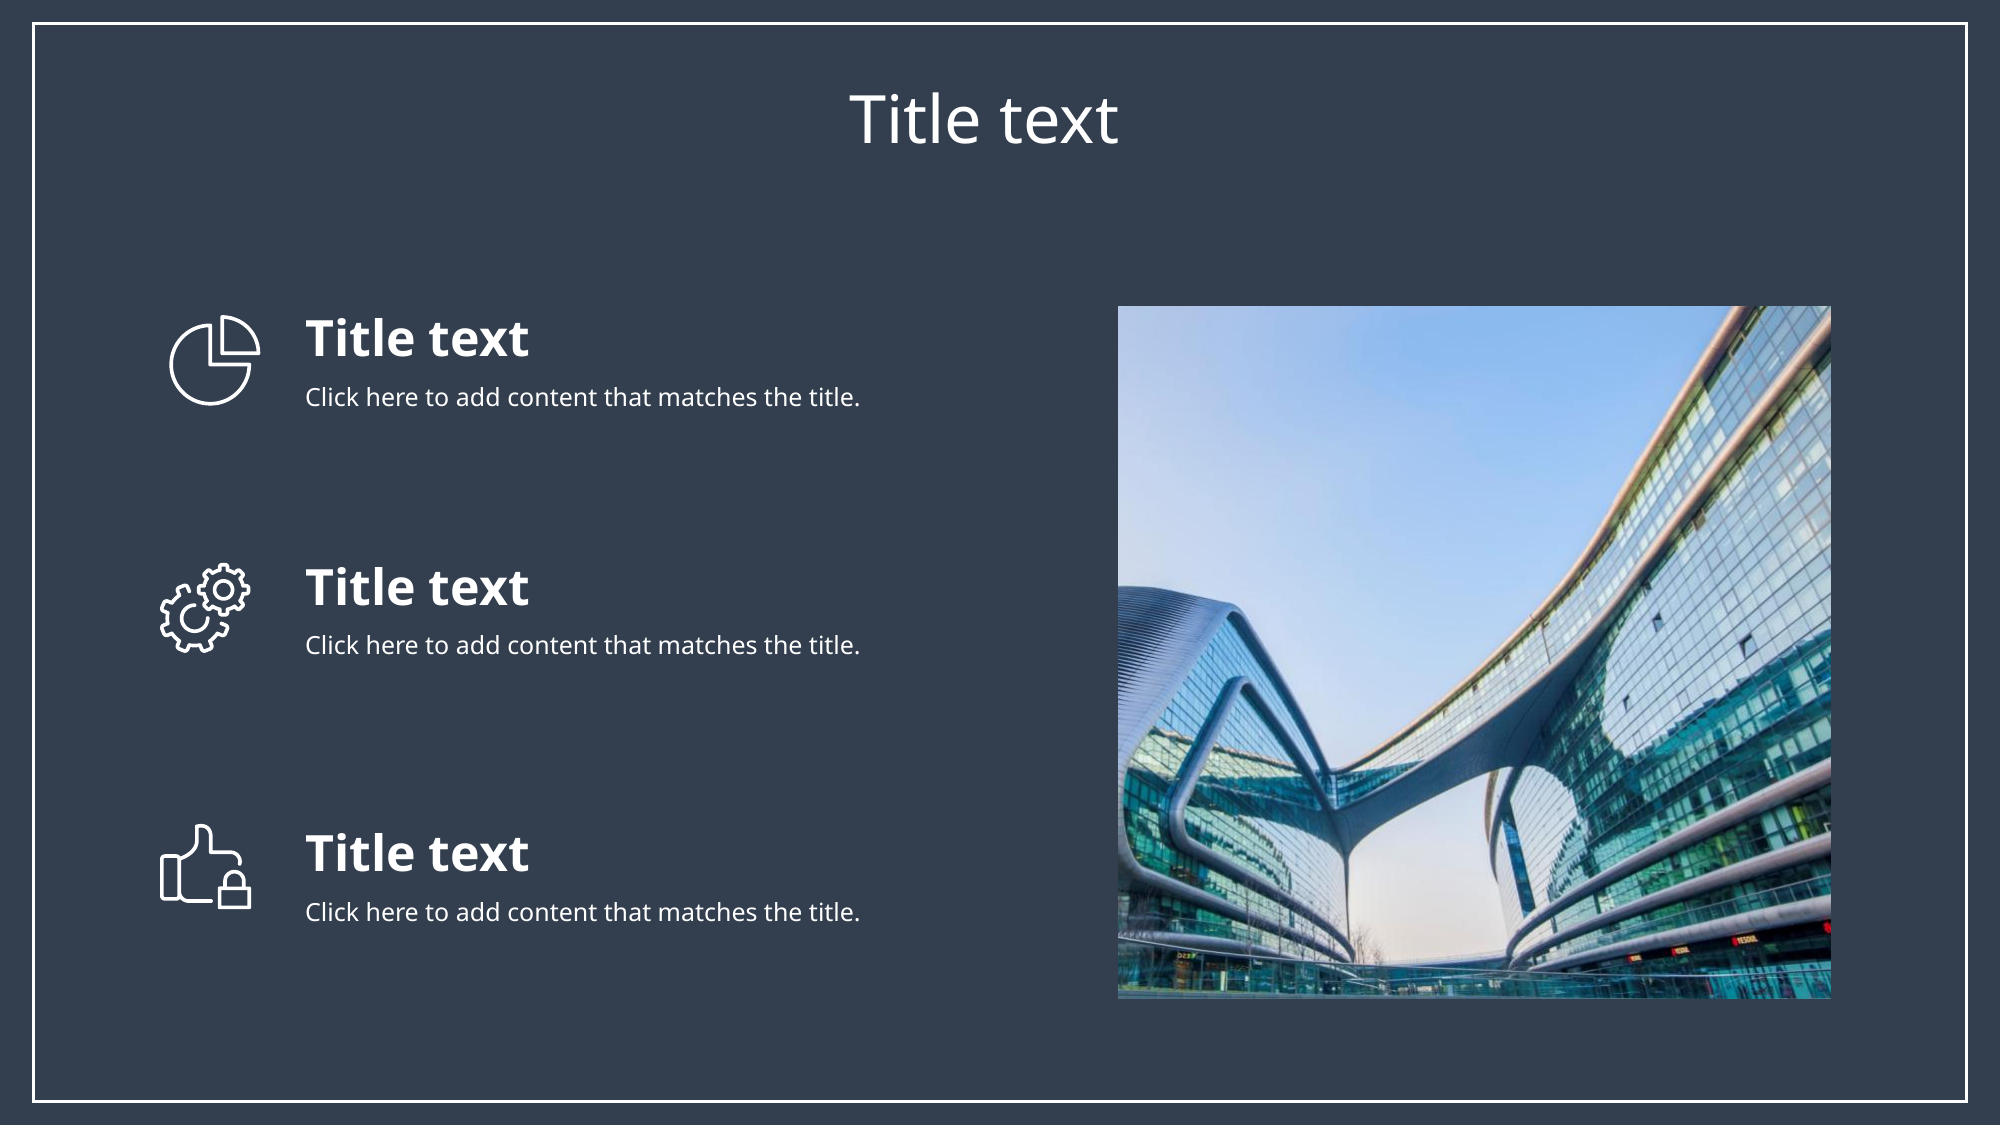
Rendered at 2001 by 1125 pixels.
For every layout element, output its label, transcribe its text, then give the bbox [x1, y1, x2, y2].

text_box Title text Click here to add content that matches the title. [305, 525, 1000, 660]
text_box Title text [849, 76, 1151, 157]
text_box Title text Click here to add content that matches the title. [305, 791, 1000, 927]
picture [1118, 306, 1831, 999]
text_box Title text Click here to add content that matches the title. [305, 276, 1000, 412]
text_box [160, 823, 252, 910]
text_box [32, 23, 1968, 1102]
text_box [159, 562, 251, 653]
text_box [169, 315, 261, 406]
